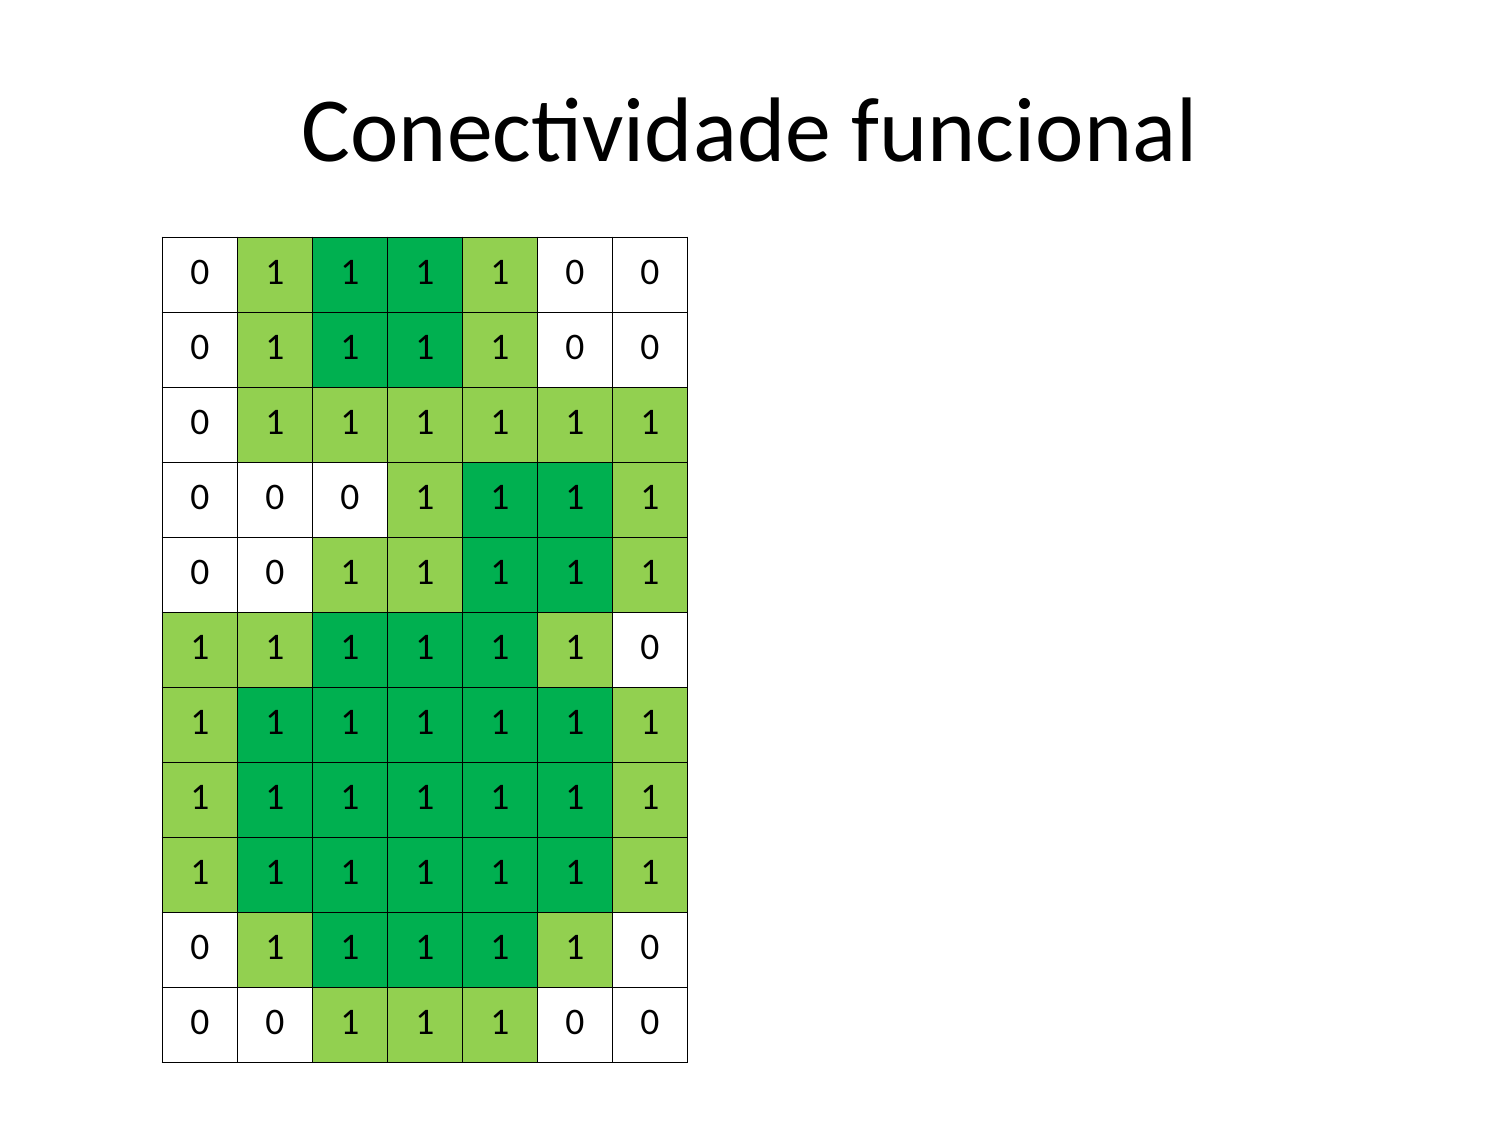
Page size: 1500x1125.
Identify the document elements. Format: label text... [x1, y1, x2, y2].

table_cell 0 [613, 313, 687, 387]
table_cell 1 [388, 988, 462, 1062]
table_cell 1 [613, 763, 687, 837]
table_cell 1 [388, 688, 462, 762]
table_cell 1 [463, 538, 537, 612]
table_cell 1 [313, 913, 387, 987]
text_box Conectividade funcional [74, 45, 1425, 233]
table_cell 0 [313, 463, 387, 537]
table_header 1 [238, 238, 312, 312]
table_cell 1 [238, 763, 312, 837]
table_cell 1 [463, 838, 537, 912]
table_cell 1 [313, 688, 387, 762]
table_cell 1 [538, 763, 612, 837]
table_header 1 [313, 238, 387, 312]
table_cell 1 [238, 913, 312, 987]
table_cell 1 [613, 688, 687, 762]
table_cell 1 [538, 388, 612, 462]
table_cell 0 [238, 463, 312, 537]
table_cell 1 [463, 988, 537, 1062]
table_cell 1 [463, 613, 537, 687]
table_cell 1 [388, 763, 462, 837]
table_cell 1 [313, 838, 387, 912]
table_cell 1 [163, 613, 237, 687]
table_header 0 [538, 238, 612, 312]
table_cell 1 [238, 838, 312, 912]
table_cell 1 [313, 538, 387, 612]
table_cell 1 [388, 388, 462, 462]
table_cell 0 [163, 388, 237, 462]
table_cell 0 [163, 463, 237, 537]
table_cell 1 [538, 913, 612, 987]
table_header 1 [388, 238, 462, 312]
table_header 0 [163, 238, 237, 312]
table_header 0 [613, 238, 687, 312]
table_cell 1 [538, 463, 612, 537]
table_cell 0 [238, 988, 312, 1062]
table_cell 0 [538, 313, 612, 387]
table_cell 1 [163, 688, 237, 762]
table_cell 1 [388, 913, 462, 987]
table_cell 1 [463, 688, 537, 762]
table_cell 1 [238, 313, 312, 387]
table_cell 1 [238, 613, 312, 687]
table_cell 1 [613, 838, 687, 912]
table_cell 1 [388, 613, 462, 687]
table_cell 1 [613, 538, 687, 612]
table_cell 1 [463, 313, 537, 387]
table_cell 1 [238, 388, 312, 462]
table_cell 1 [388, 463, 462, 537]
table_cell 0 [163, 988, 237, 1062]
table_cell 1 [463, 763, 537, 837]
table_cell 1 [388, 538, 462, 612]
table_cell 1 [463, 463, 537, 537]
table_cell 0 [613, 613, 687, 687]
table_cell 0 [163, 313, 237, 387]
table_cell 1 [313, 988, 387, 1062]
table_cell 1 [613, 463, 687, 537]
table_cell 0 [163, 913, 237, 987]
table_cell 1 [388, 313, 462, 387]
table_cell 1 [613, 388, 687, 462]
table_cell 1 [238, 688, 312, 762]
table_cell 1 [538, 838, 612, 912]
table_cell 1 [313, 763, 387, 837]
table_cell 1 [463, 388, 537, 462]
table_cell 1 [313, 613, 387, 687]
table_cell 1 [163, 838, 237, 912]
table_cell 0 [538, 988, 612, 1062]
table_cell 1 [313, 388, 387, 462]
table_cell 0 [238, 538, 312, 612]
table_cell 1 [538, 688, 612, 762]
table_cell 1 [463, 913, 537, 987]
table_cell 0 [163, 538, 237, 612]
table_cell 1 [163, 763, 237, 837]
table_header 1 [463, 238, 537, 312]
table_cell 1 [538, 538, 612, 612]
table_cell 1 [538, 613, 612, 687]
table_cell 0 [613, 913, 687, 987]
table_cell 1 [388, 838, 462, 912]
table_cell 0 [613, 988, 687, 1062]
table_cell 1 [313, 313, 387, 387]
